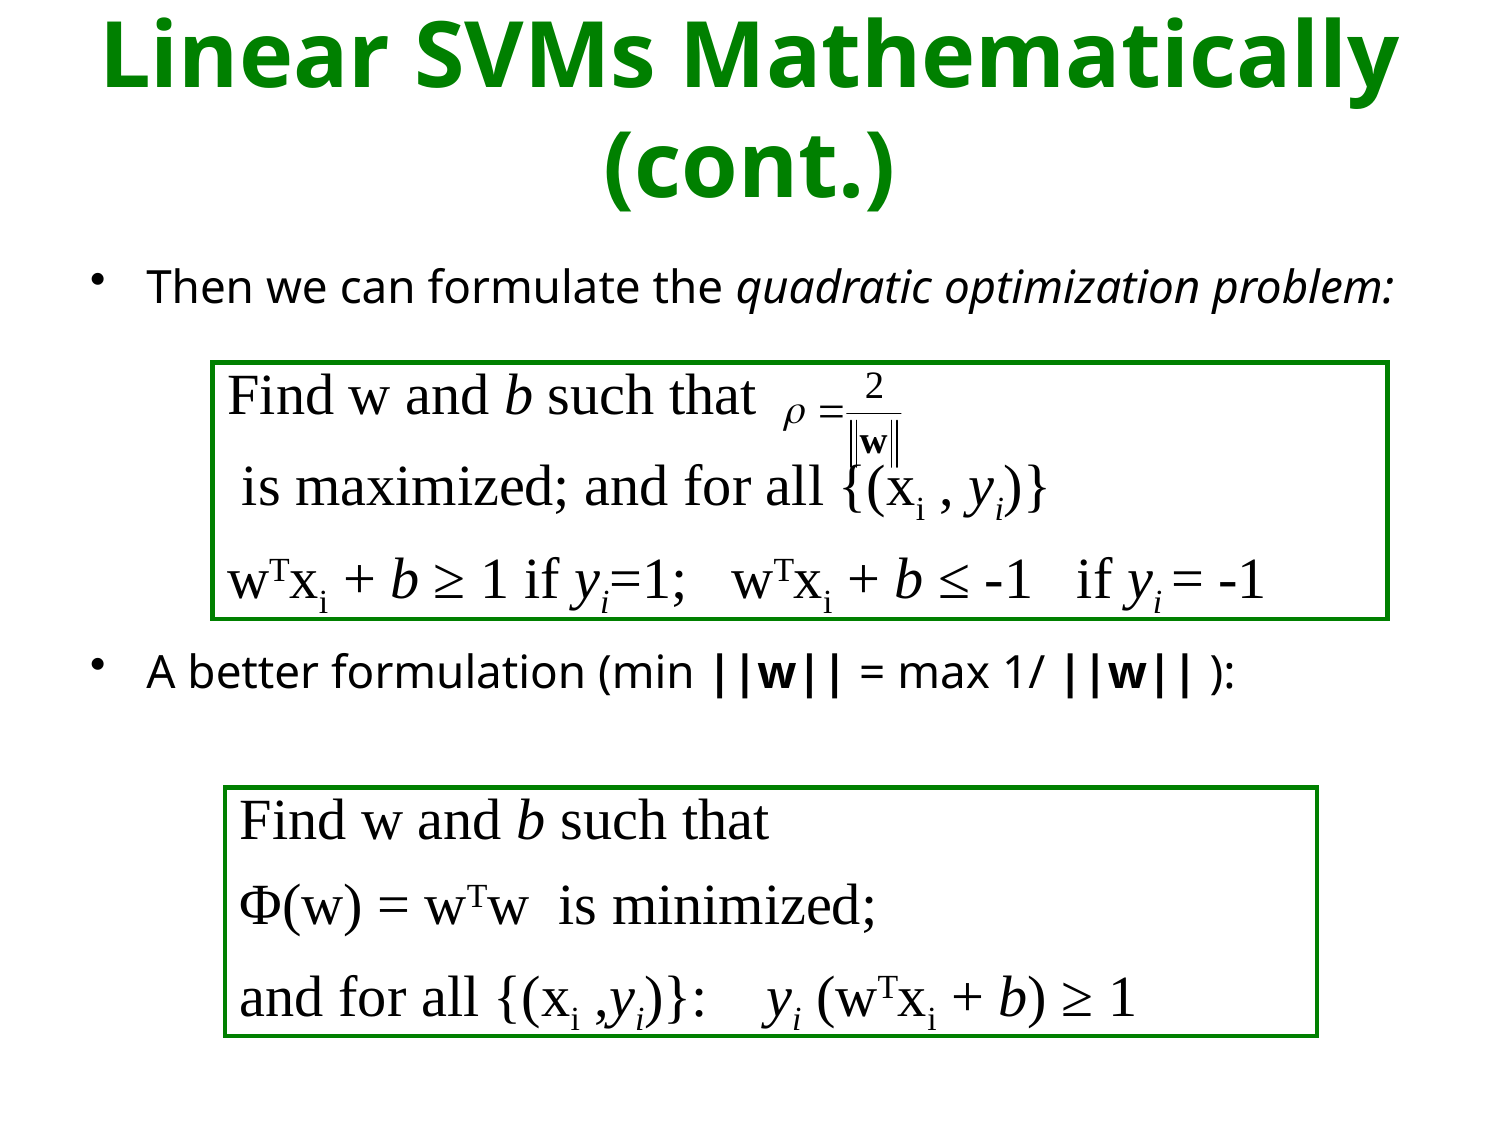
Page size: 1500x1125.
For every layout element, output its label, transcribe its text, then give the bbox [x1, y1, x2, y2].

list Then we can formulate the quadratic optimization problem: A better formulation (min ||w|| = max 1/ ||w|| ): [74, 249, 1426, 993]
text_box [774, 361, 908, 476]
title Linear SVMs Mathematically (cont.) [74, 12, 1426, 201]
text_box Find w and b such that Φ(w) = wTw is minimized; and for all {(xi ,yi)}: yi (wTxi + b) ≥ 1 [224, 787, 1318, 1037]
text_box Find w and b such that is maximized; and for all {(xi , yi)} wTxi + b ≥ 1 if yi=1; wTxi + b ≤ -1 if yi = -1 [212, 362, 1388, 619]
